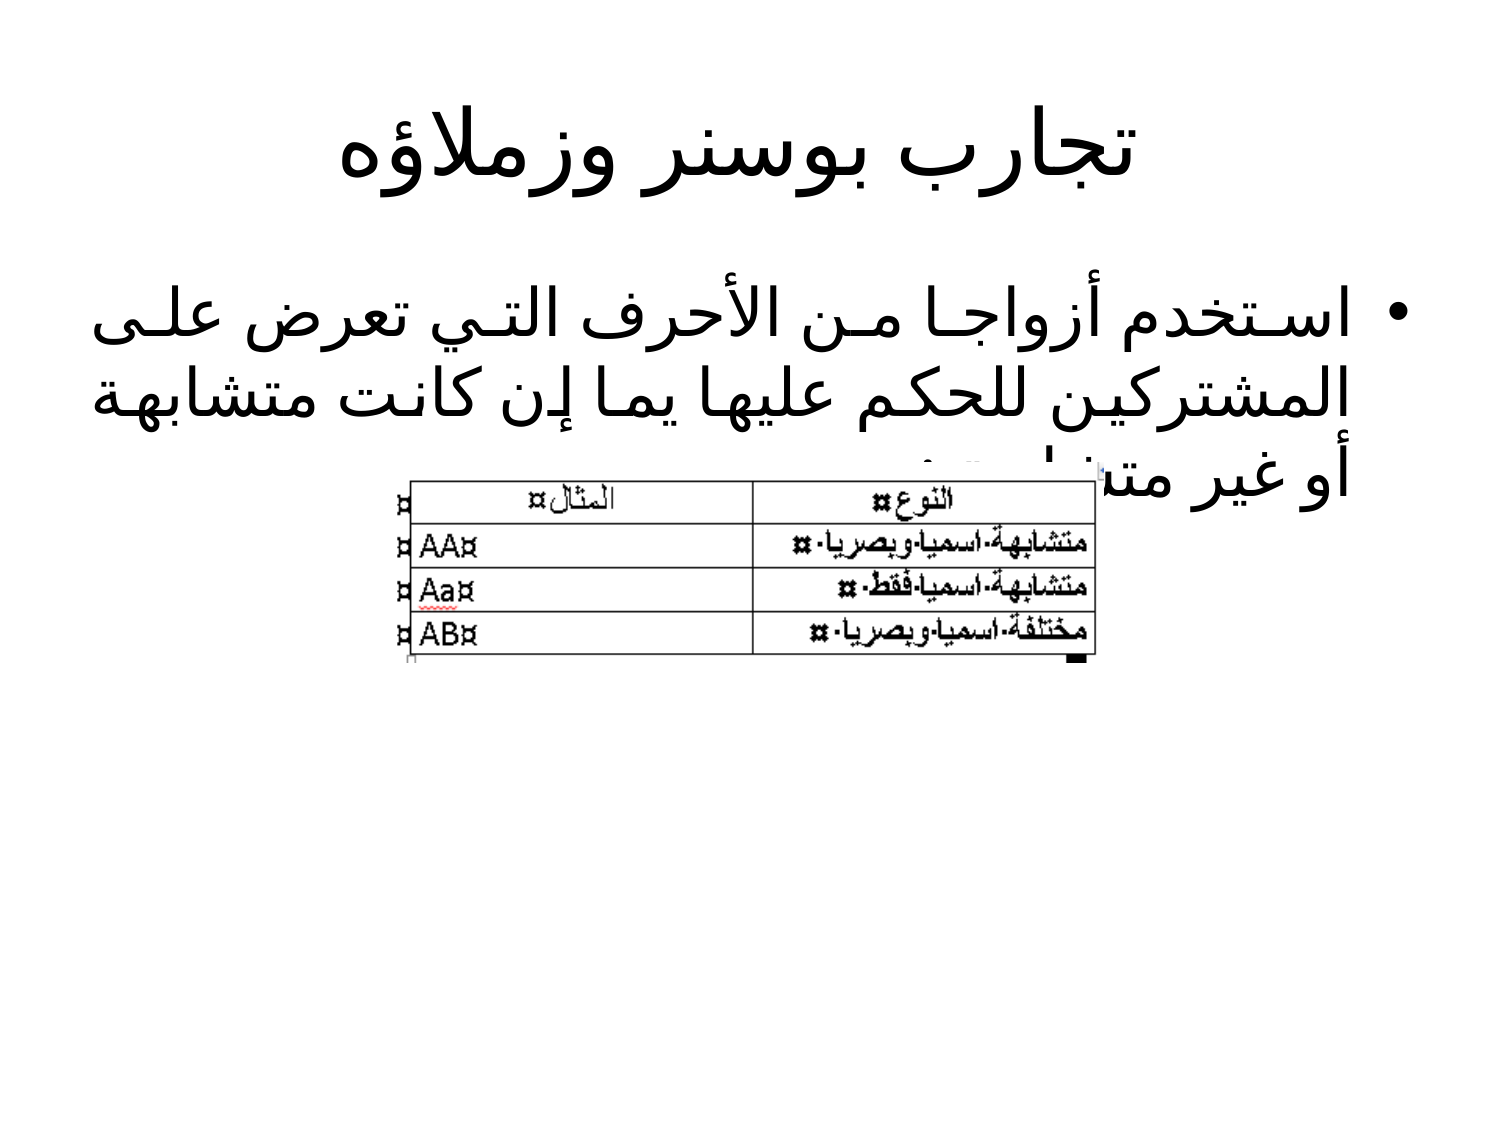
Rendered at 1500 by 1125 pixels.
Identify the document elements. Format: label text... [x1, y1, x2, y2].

picture [395, 462, 1105, 663]
list استخدم أزواجا من الأحرف التي تعرض على المشتركين للحكم عليها يما إن كانت متشابهة أو غير متشابهة : [75, 262, 1425, 1005]
title تجارب بوسنر وزملاؤه [75, 45, 1425, 233]
